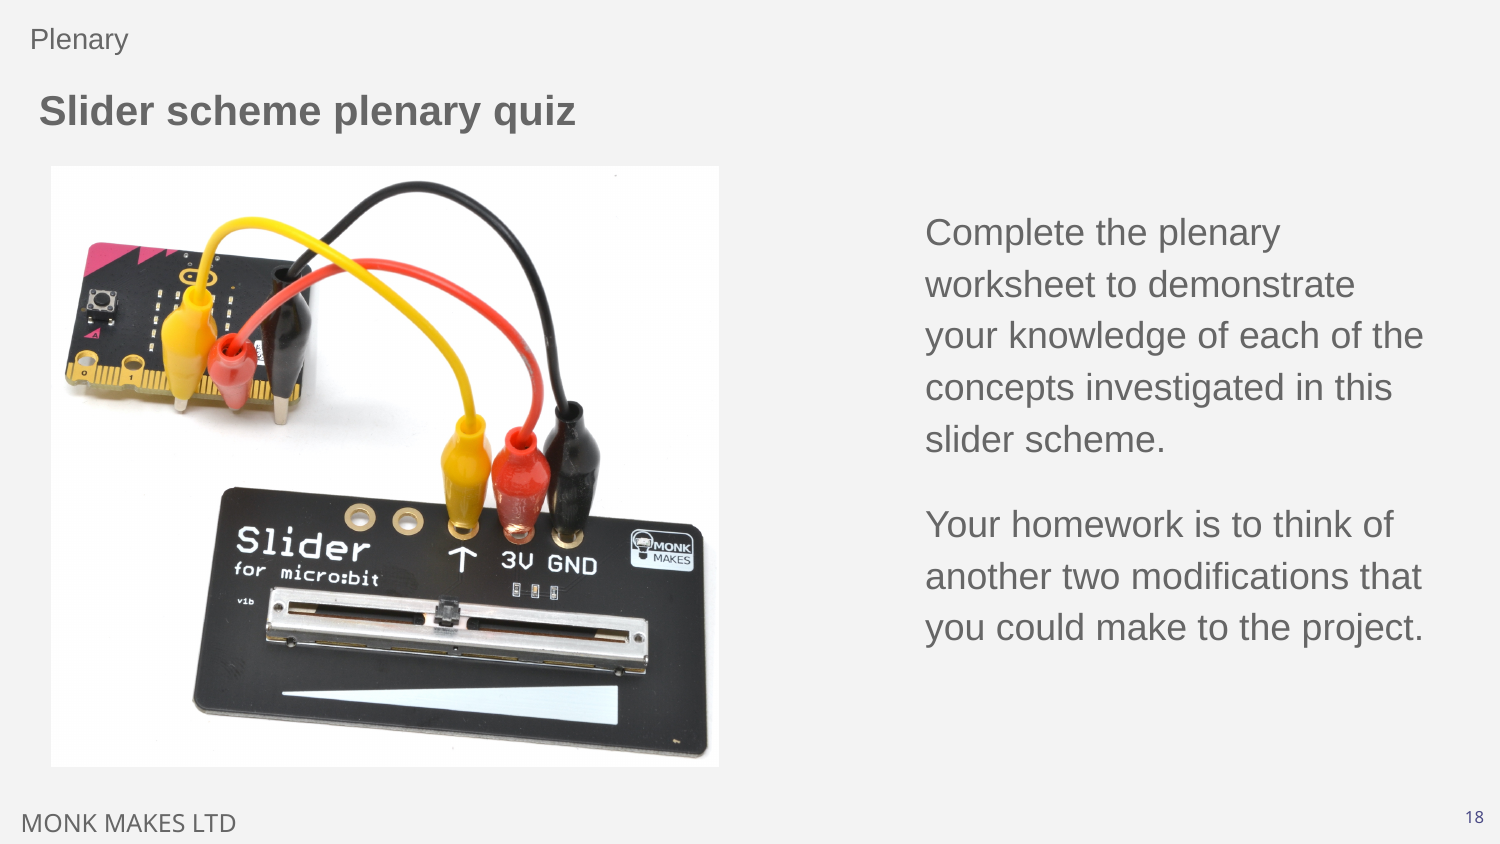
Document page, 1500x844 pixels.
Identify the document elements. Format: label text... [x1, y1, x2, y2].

picture [50, 166, 719, 768]
slide_number ‹#› [1448, 792, 1500, 844]
title Slider scheme plenary quiz [24, 52, 1422, 167]
list Complete the plenary worksheet to demonstrate your knowledge of each of the concepts investigated in this slider scheme. Your homework is to think of another two modifications that you could make to the project. [910, 186, 1449, 793]
subtitle Plenary [14, 0, 1500, 52]
